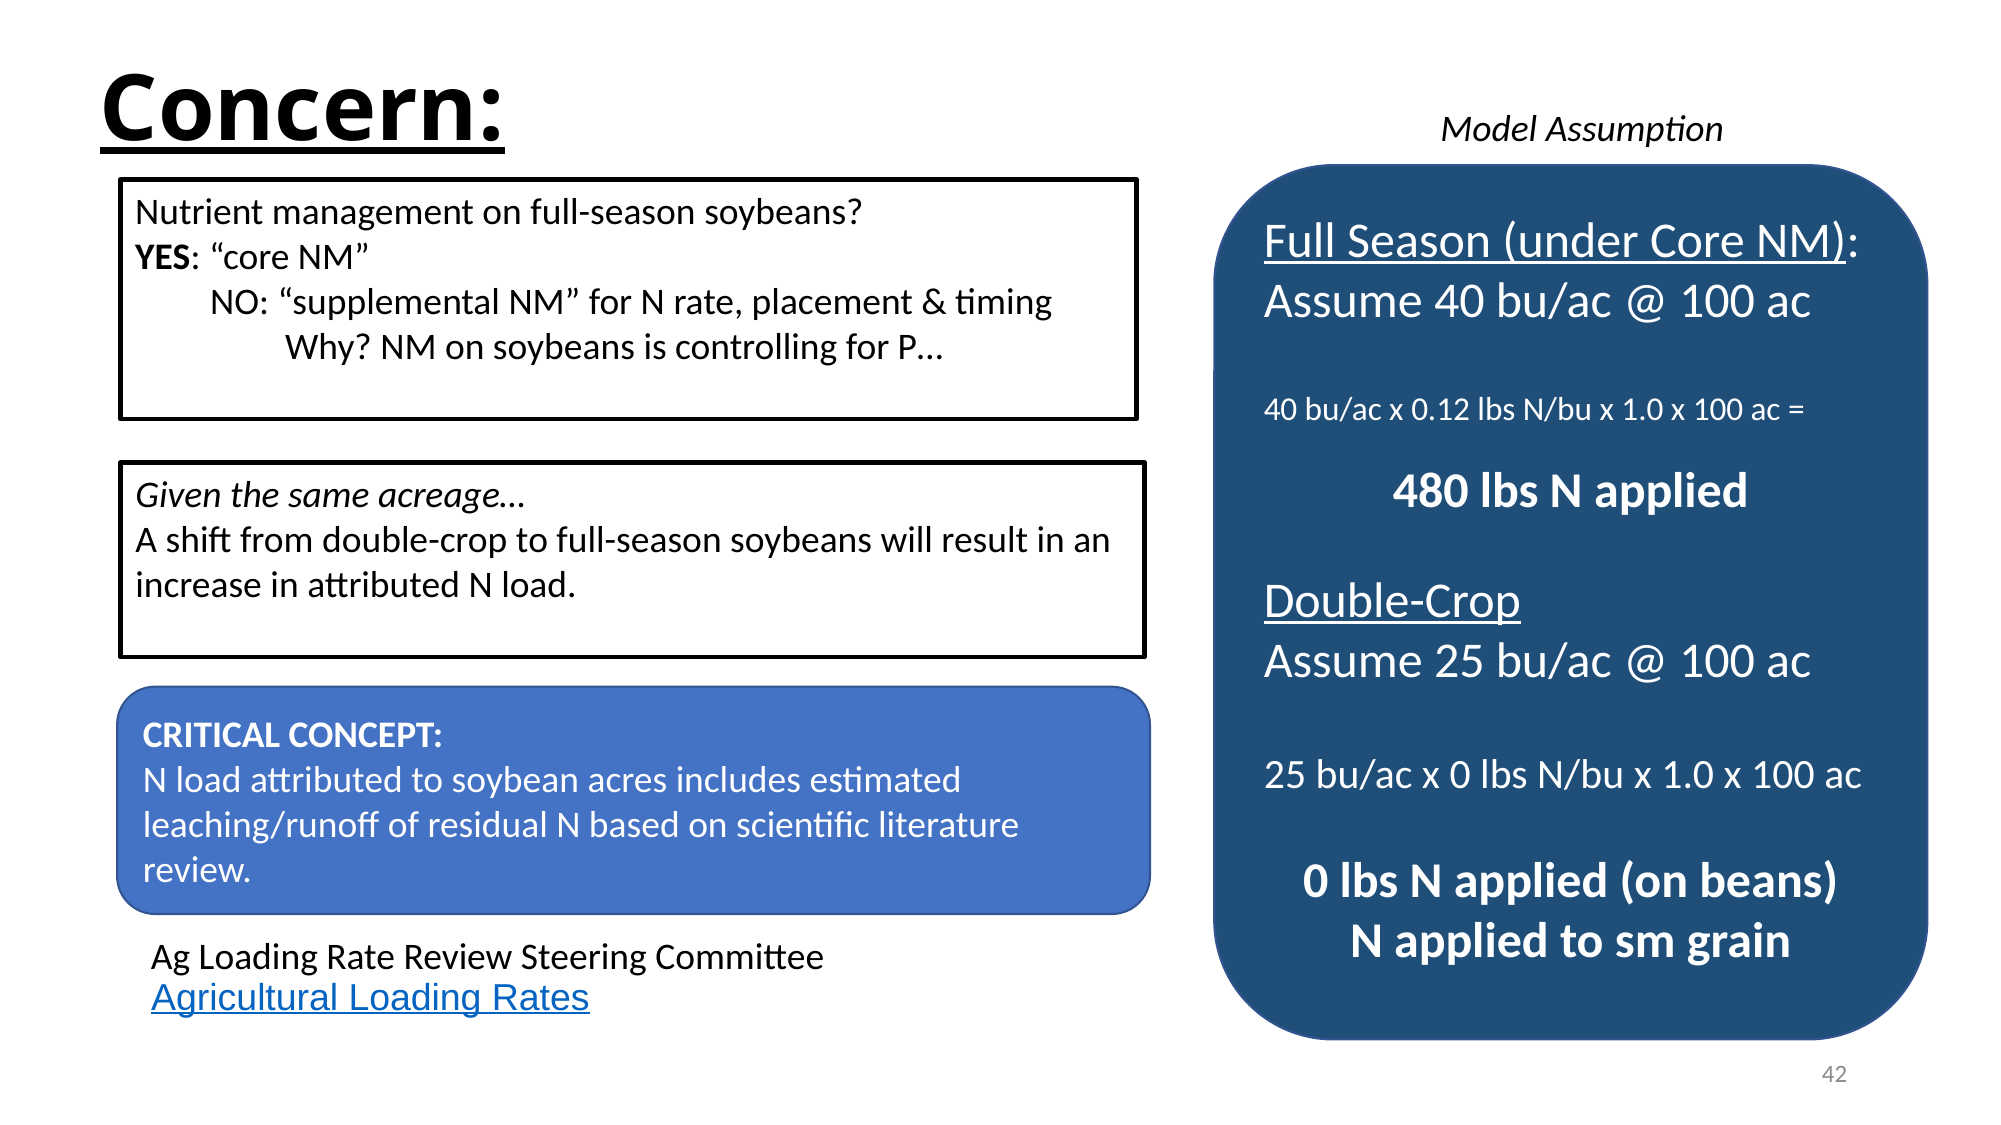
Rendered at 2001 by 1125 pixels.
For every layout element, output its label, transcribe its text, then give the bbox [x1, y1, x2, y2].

text_box Agricultural Loading Rates [136, 985, 605, 1026]
text_box Full Season (under Core NM): Assume 40 bu/ac @ 100 ac 40 bu/ac x 0.12 lbs N/bu x 1.0 x 100 ac = 480 lbs N applied Double-Crop Assume 25 bu/ac @ 100 ac 25 bu/ac x 0 lbs N/bu x 1.0 x 100 ac 0 lbs N applied (on beans) N applied to sm grain [1213, 164, 1929, 1041]
text_box CRITICAL CONCEPT: N load attributed to soybean acres includes estimated leaching/runoff of residual N based on scientific literature review. [116, 685, 1152, 916]
text_box Nutrient management on full-season soybeans? YES: “core NM” NO: “supplemental NM” for N rate, placement & timing Why? NM on soybeans is controlling for P… [120, 179, 1137, 420]
text_box Ag Loading Rate Review Steering Committee [136, 924, 866, 985]
text_box Given the same acreage… A shift from double-crop to full-season soybeans will result in an increase in attributed N load. [120, 462, 1145, 657]
title Concern: [84, 34, 1810, 188]
slide_number 42 [1412, 1042, 1863, 1103]
text_box Model Assumption [1425, 97, 1782, 157]
